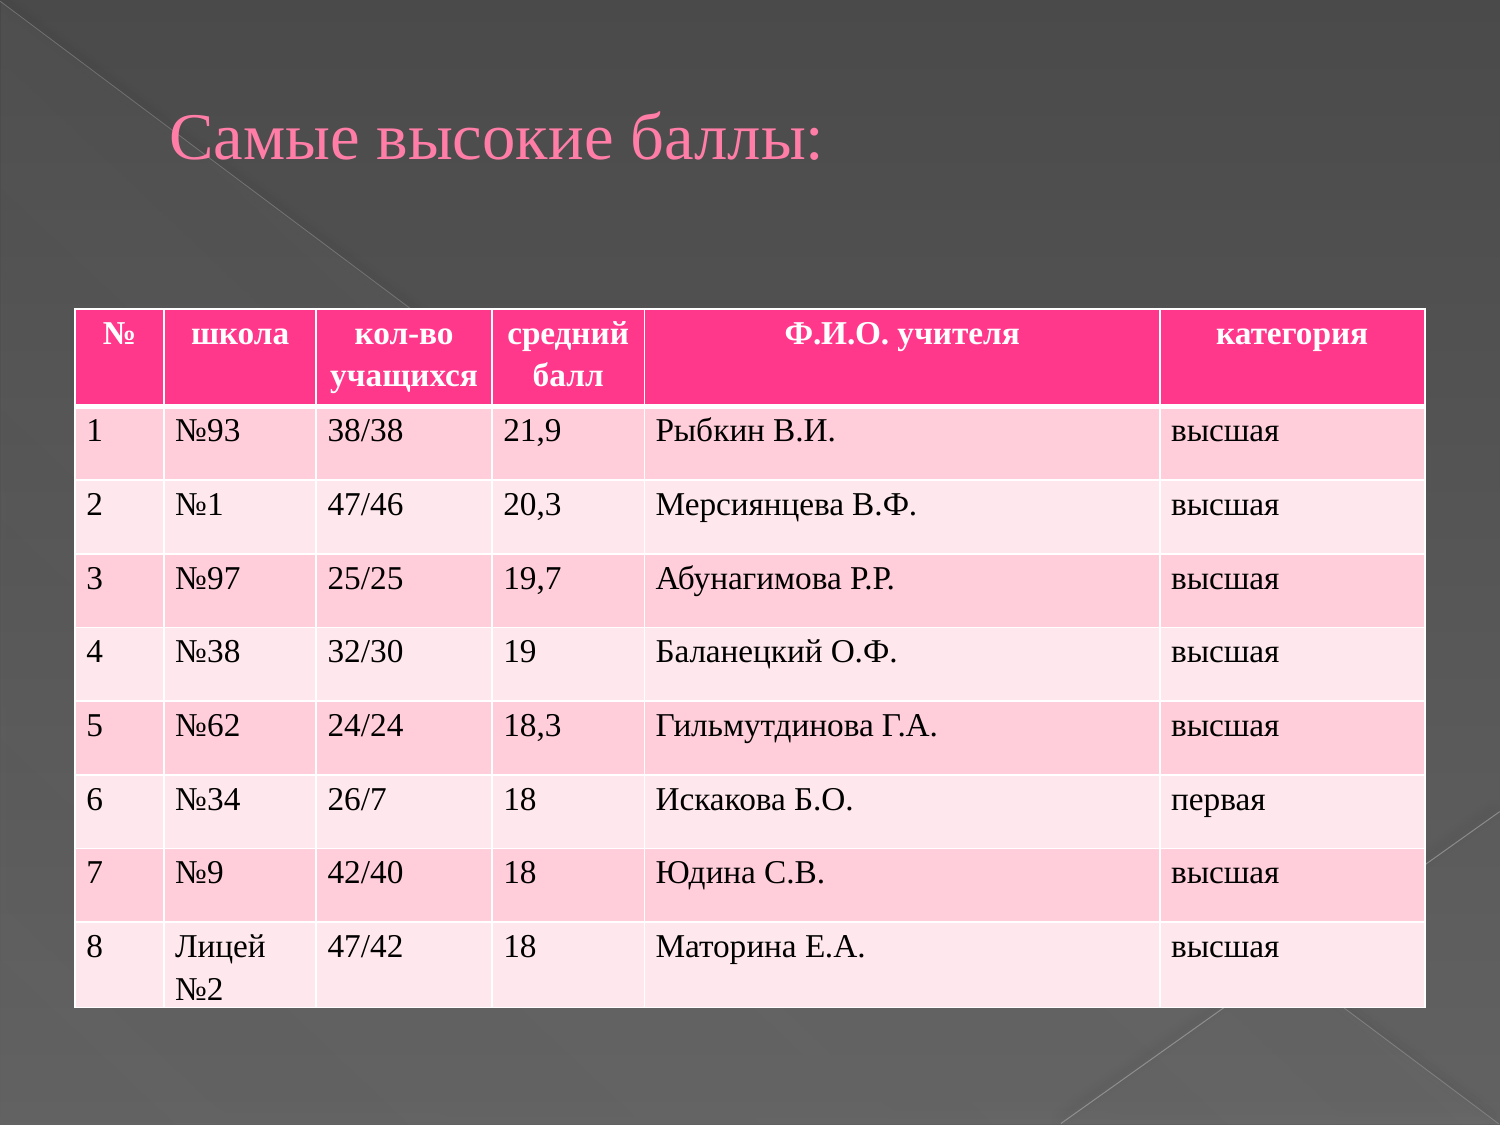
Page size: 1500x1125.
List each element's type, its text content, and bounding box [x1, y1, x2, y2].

table_cell 18,3 [493, 702, 644, 774]
table_cell №38 [165, 628, 315, 700]
table_cell Юдина С.В. [645, 849, 1159, 921]
table_cell 18 [493, 923, 644, 1007]
table_cell 21,9 [493, 409, 644, 479]
table_cell 6 [76, 776, 163, 848]
table_cell 42/40 [317, 849, 491, 921]
table_cell №9 [165, 849, 315, 921]
table_cell 8 [76, 923, 163, 1007]
table_cell высшая [1161, 555, 1424, 627]
table_header кол-во учащихся [317, 310, 491, 404]
table_cell 25/25 [317, 555, 491, 627]
table_cell 18 [493, 849, 644, 921]
table_cell Лицей №2 [165, 923, 315, 1007]
table_cell №1 [165, 481, 315, 553]
table_cell Искакова Б.О. [645, 776, 1159, 848]
table_cell №34 [165, 776, 315, 848]
table_cell 47/46 [317, 481, 491, 553]
table_cell 3 [76, 555, 163, 627]
table_cell Мерсиянцева В.Ф. [645, 481, 1159, 553]
table_cell первая [1161, 776, 1424, 848]
title Самые высокие баллы: [75, 43, 1425, 223]
table_cell №62 [165, 702, 315, 774]
table_cell высшая [1161, 923, 1424, 1007]
table_header школа [165, 310, 315, 404]
table_cell 1 [76, 409, 163, 479]
table_cell 20,3 [493, 481, 644, 553]
table_cell №97 [165, 555, 315, 627]
table_cell 7 [76, 849, 163, 921]
table_cell 19 [493, 628, 644, 700]
table_cell Рыбкин В.И. [645, 409, 1159, 479]
table_cell 47/42 [317, 923, 491, 1007]
table_cell 2 [76, 481, 163, 553]
table_cell 5 [76, 702, 163, 774]
table_cell высшая [1161, 702, 1424, 774]
table_cell 18 [493, 776, 644, 848]
table_cell высшая [1161, 628, 1424, 700]
table_cell Гильмутдинова Г.А. [645, 702, 1159, 774]
table_cell 24/24 [317, 702, 491, 774]
table_header Ф.И.О. учителя [645, 310, 1159, 404]
table_cell 38/38 [317, 409, 491, 479]
table_cell высшая [1161, 481, 1424, 553]
table_cell 32/30 [317, 628, 491, 700]
table_header № [76, 310, 163, 404]
table_cell 19,7 [493, 555, 644, 627]
table_cell Абунагимова Р.Р. [645, 555, 1159, 627]
table_cell высшая [1161, 409, 1424, 479]
table_cell 4 [76, 628, 163, 700]
table_cell №93 [165, 409, 315, 479]
table_header средний балл [493, 310, 644, 404]
table_cell Баланецкий О.Ф. [645, 628, 1159, 700]
table_header категория [1161, 310, 1424, 404]
table_cell 26/7 [317, 776, 491, 848]
table_cell Маторина Е.А. [645, 923, 1159, 1007]
table_cell высшая [1161, 849, 1424, 921]
